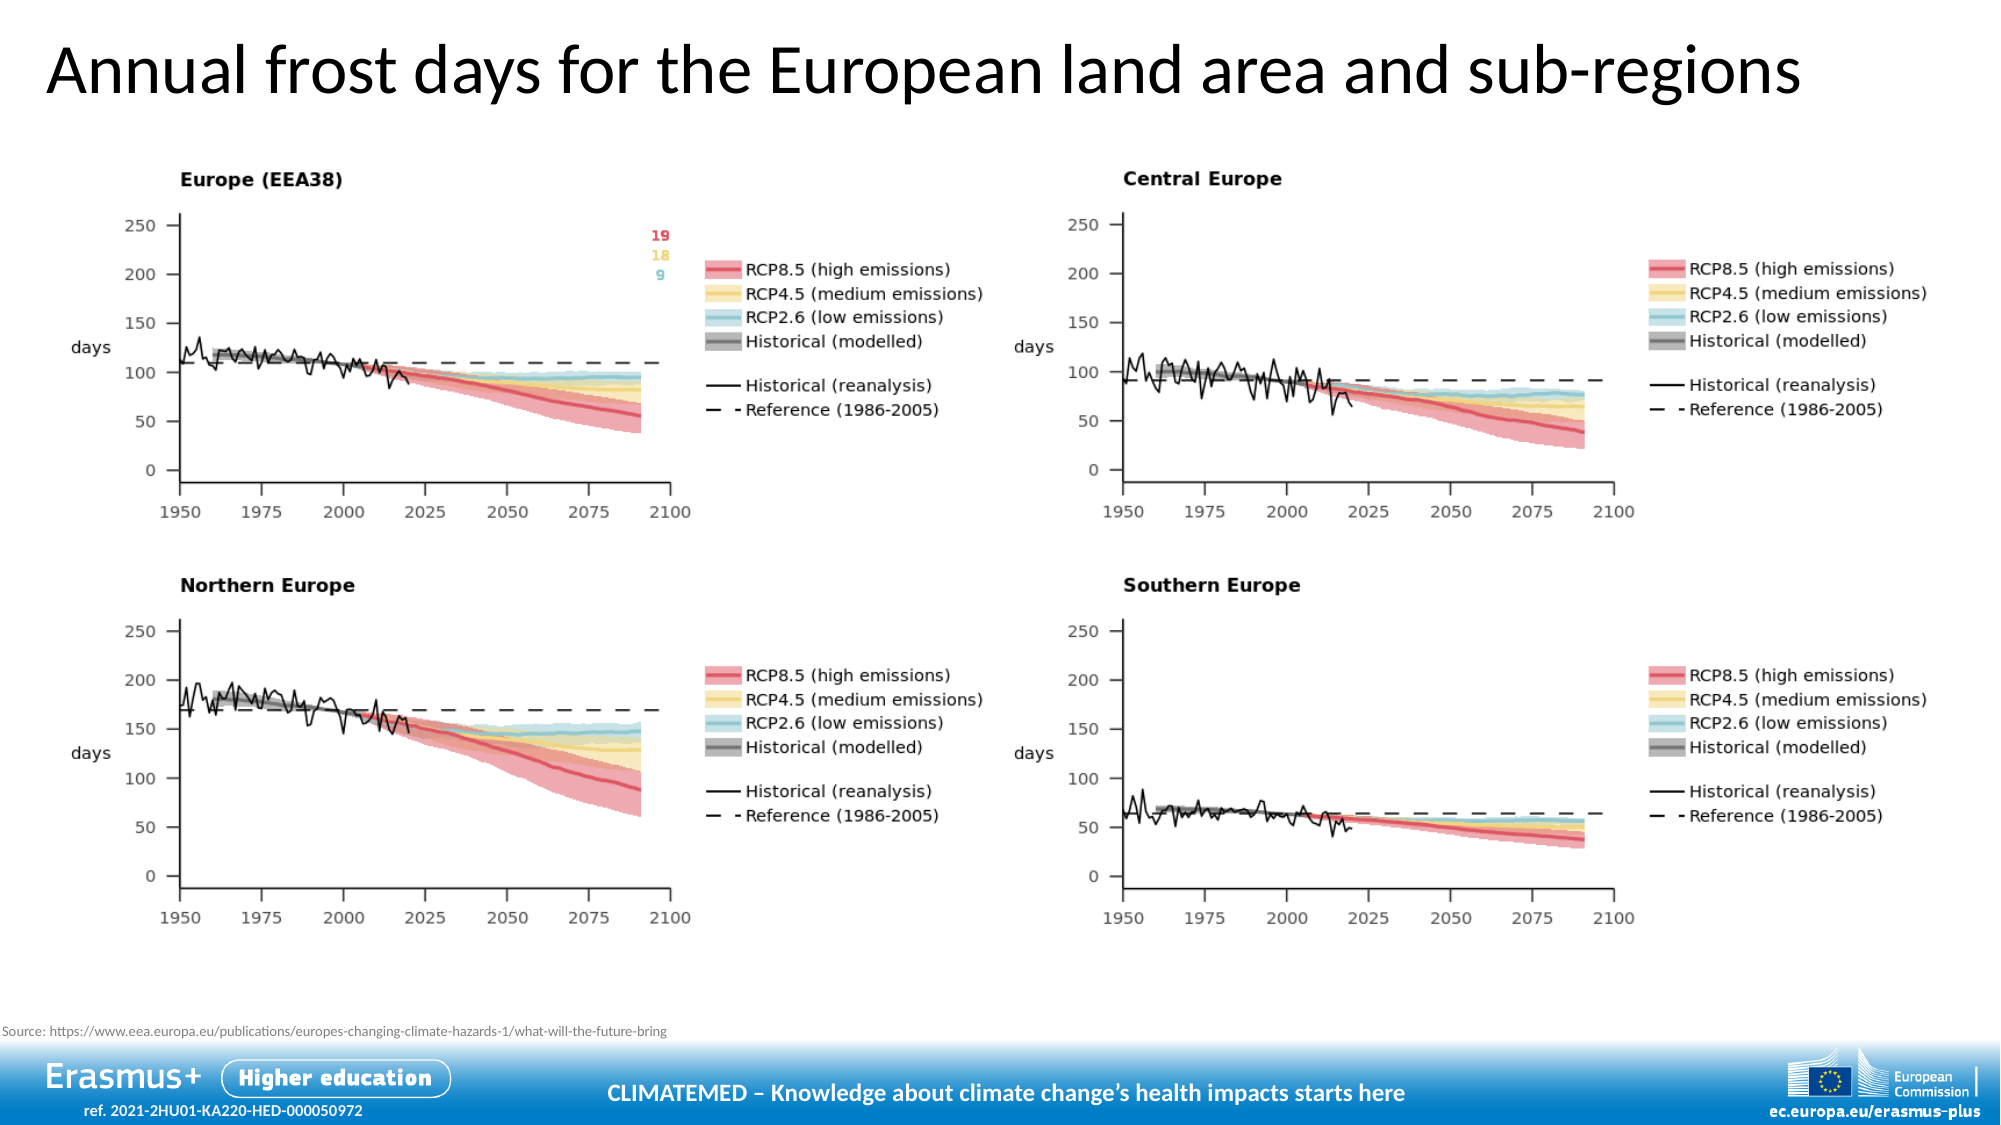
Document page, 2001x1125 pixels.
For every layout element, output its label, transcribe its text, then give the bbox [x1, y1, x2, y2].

picture [0, 154, 2000, 1125]
title Annual frost days for the European land area and sub-regions [31, 25, 1984, 116]
text_box Source: https://www.eea.europa.eu/publications/europes-changing-climate-hazards-1/what-will-the-future-bring [0, 1014, 786, 1047]
